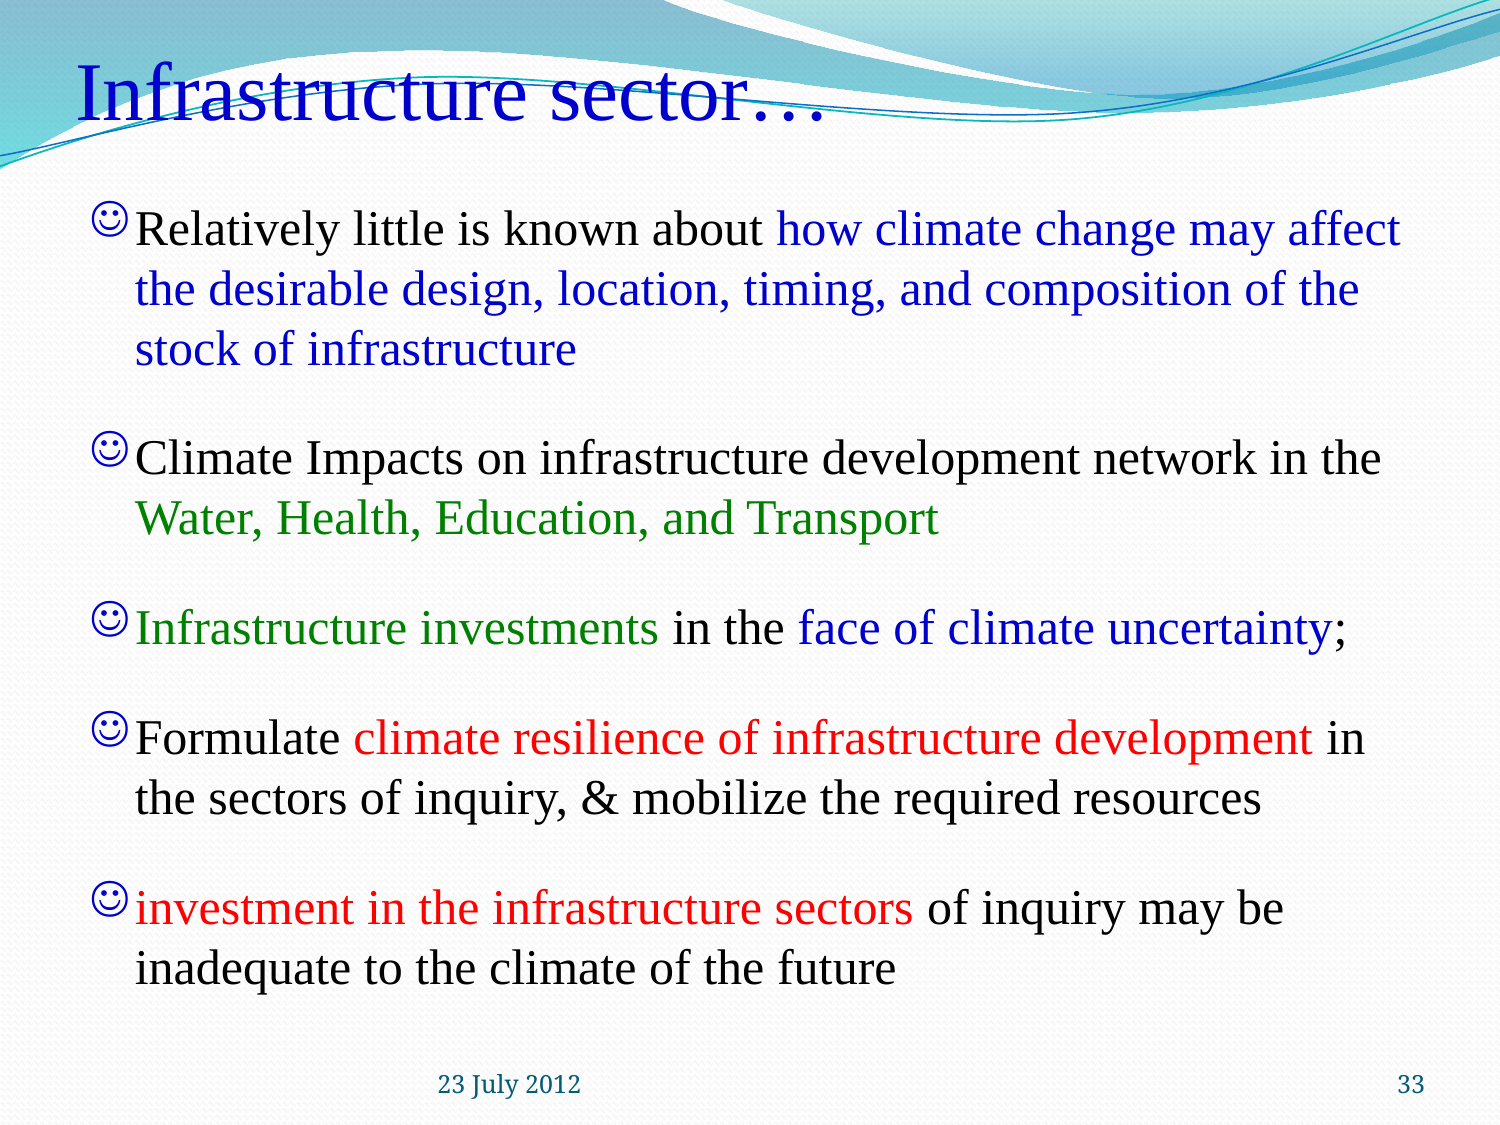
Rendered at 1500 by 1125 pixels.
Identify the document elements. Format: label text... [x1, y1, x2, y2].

list Relatively little is known about how climate change may affect the desirable design, location, timing, and composition of the stock of infrastructure Climate Impacts on infrastructure development network in the Water, Health, Education, and Transport Infrastructure investments in the face of climate uncertainty; Formulate climate resilience of infrastructure development in the sectors of inquiry, & mobilize the required resources investment in the infrastructure sectors of inquiry may be inadequate to the climate of the future [75, 187, 1425, 1063]
slide_number 33 [1299, 1042, 1425, 1103]
footer 23 July 2012 [437, 1042, 988, 1103]
title Infrastructure sector… [75, 37, 1425, 138]
